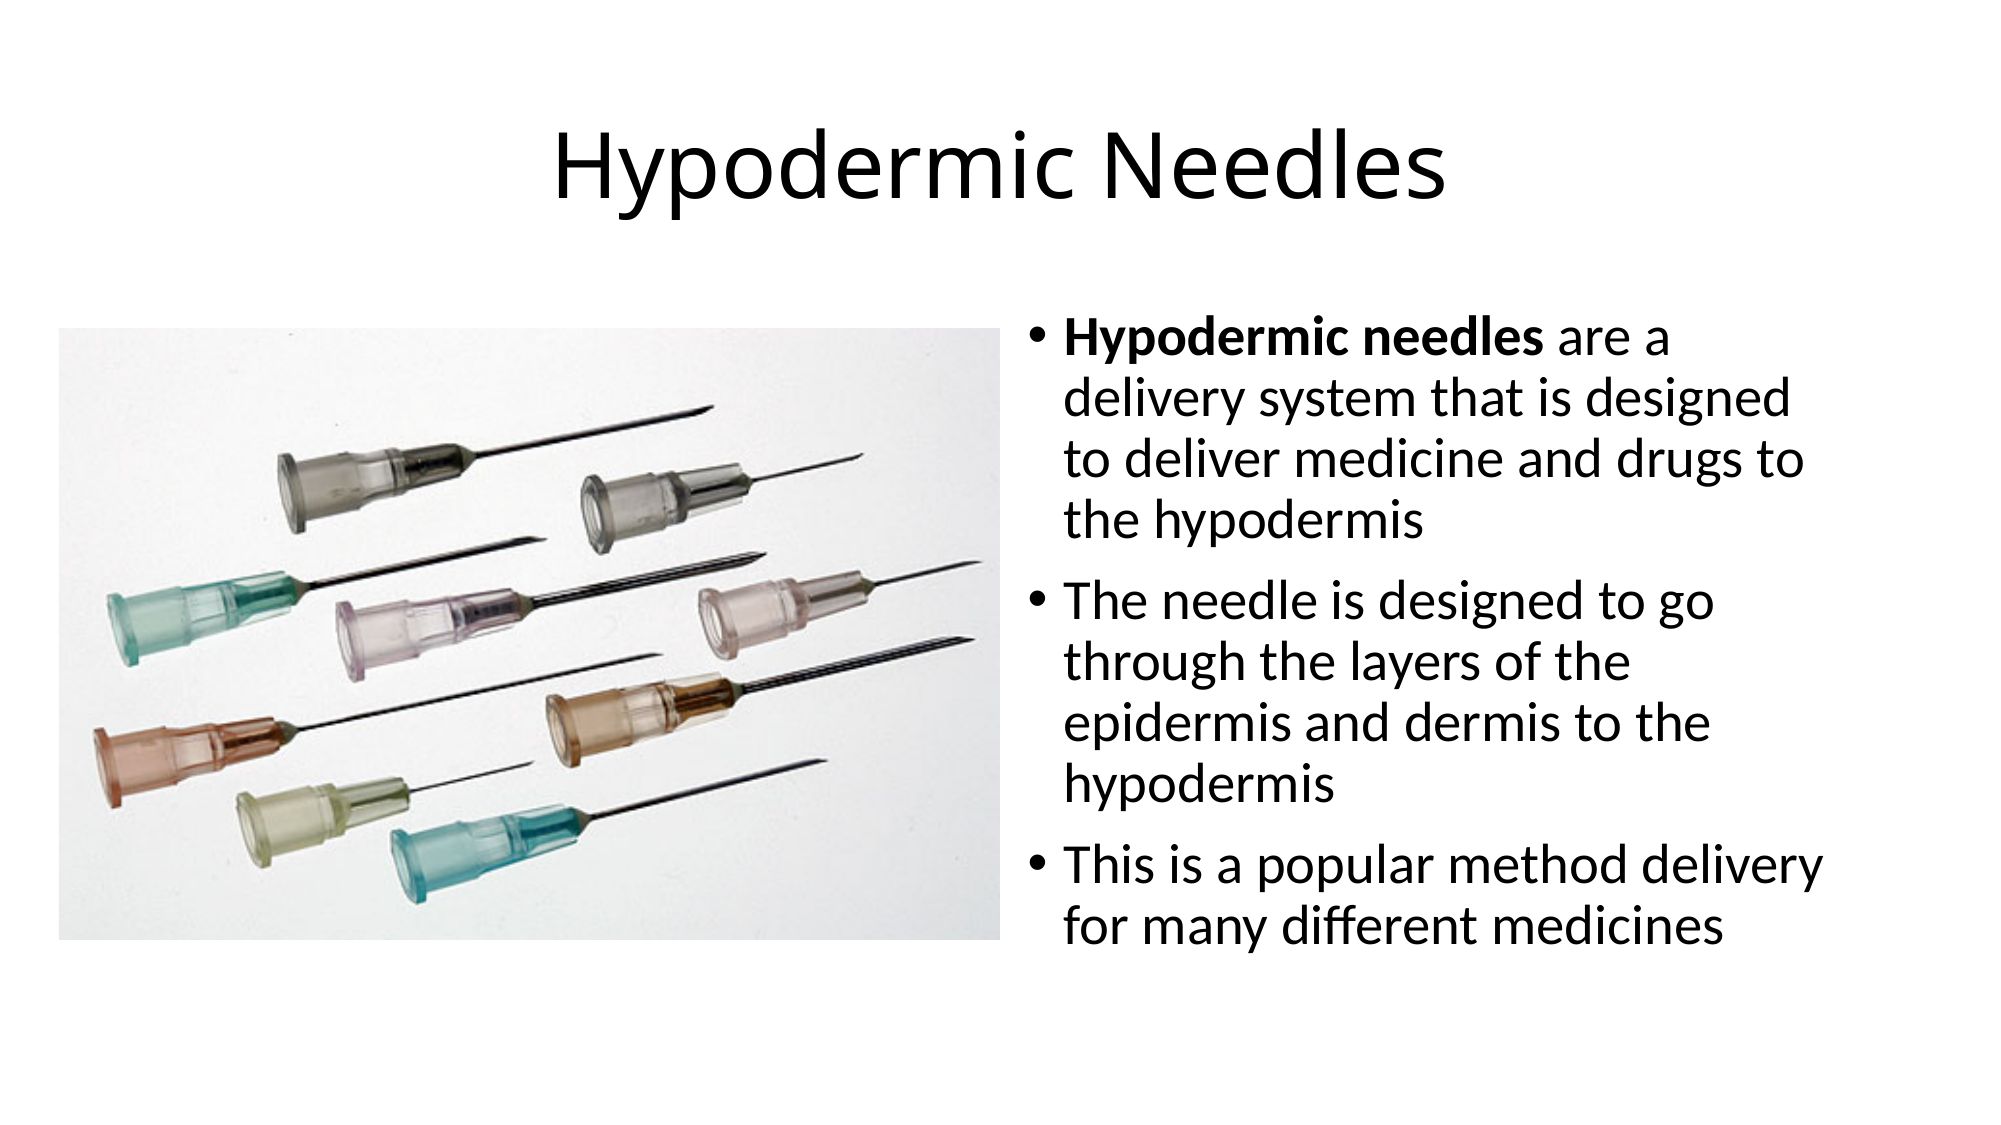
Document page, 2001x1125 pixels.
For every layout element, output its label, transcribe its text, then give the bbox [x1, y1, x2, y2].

picture [58, 328, 1000, 940]
list Hypodermic needles are a delivery system that is designed to deliver medicine and drugs to the hypodermis The needle is designed to go through the layers of the epidermis and dermis to the hypodermis This is a popular method delivery for many different medicines [1012, 299, 1863, 1014]
title Hypodermic Needles [137, 59, 1863, 278]
